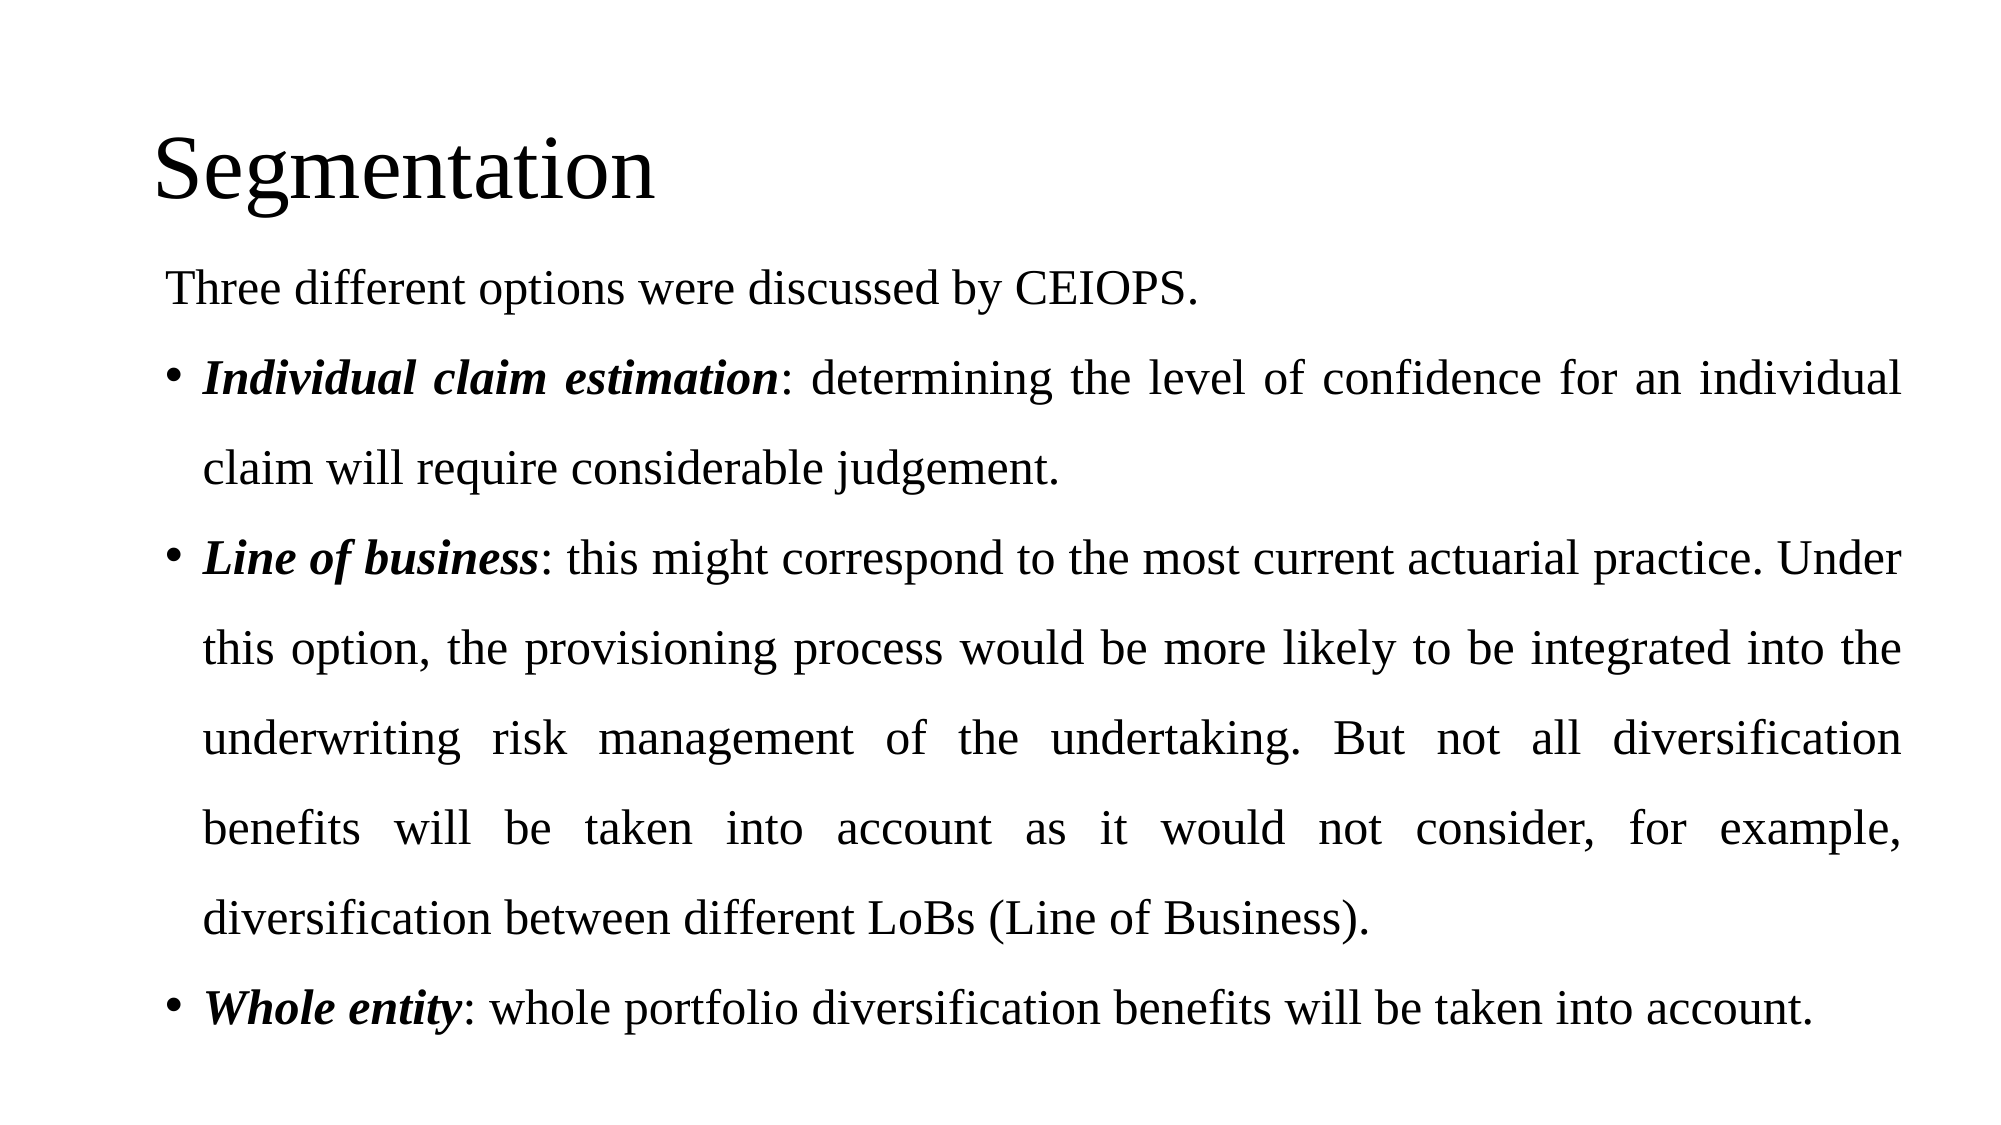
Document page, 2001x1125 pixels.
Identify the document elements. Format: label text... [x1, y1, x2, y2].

title Segmentation [137, 59, 1863, 278]
list Three different options were discussed by CEIOPS. Individual claim estimation: determining the level of confidence for an individual claim will require considerable judgement. Line of business: this might correspond to the most current actuarial practice. Under this option, the provisioning process would be more likely to be integrated into the underwriting risk management of the undertaking. But not all diversification benefits will be taken into account as it would not consider, for example, diversification between different LoBs (Line of Business). Whole entity: whole portfolio diversification benefits will be taken into account. [150, 216, 1919, 1074]
